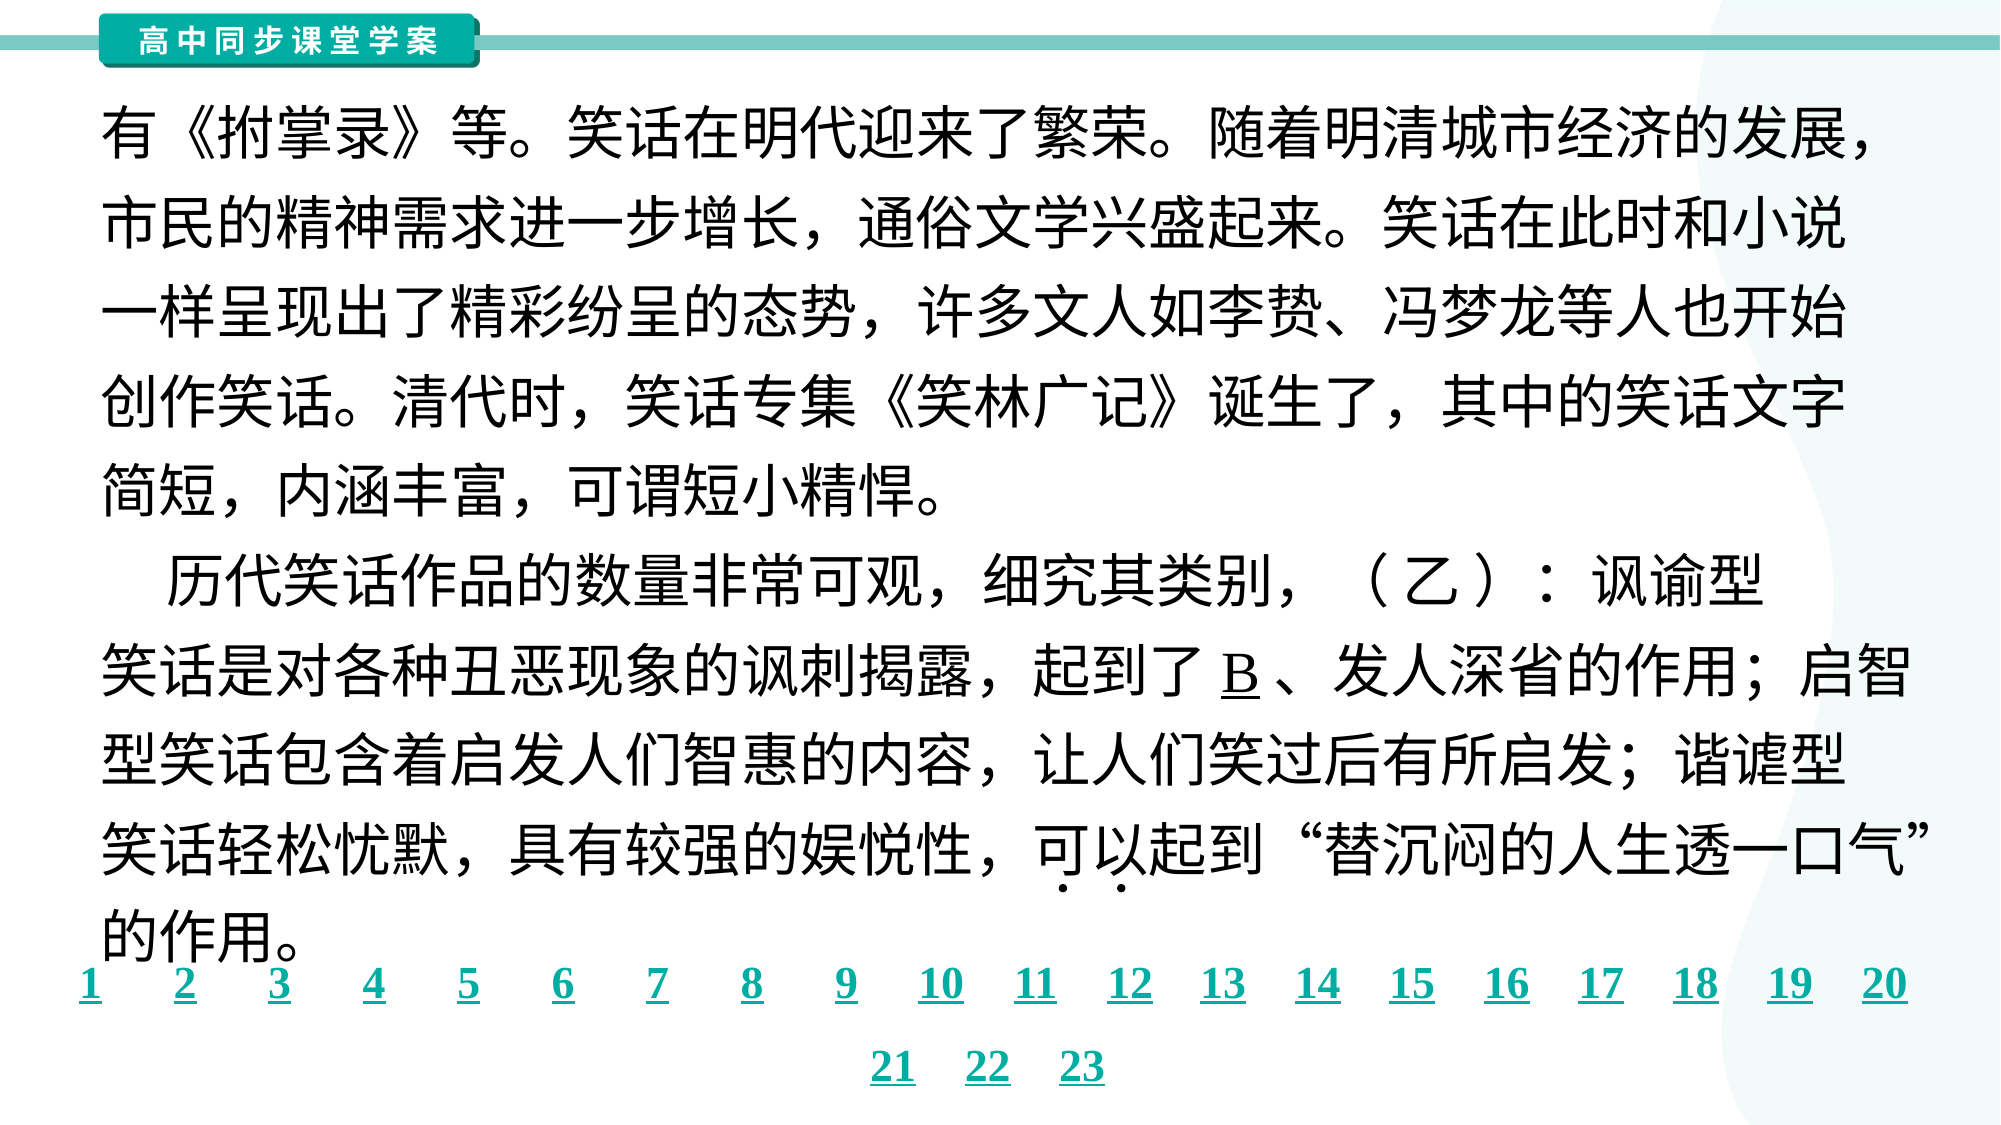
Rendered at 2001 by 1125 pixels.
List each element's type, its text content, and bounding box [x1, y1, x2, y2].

picture [0, 0, 2000, 1125]
text_box 有《拊掌录》等。笑话在明代迎来了繁荣。随着明清城市经济的发展， 市民的精神需求进一步增长，通俗文学兴盛起来。笑话在此时和小说 一样呈现出了精彩纷呈的态势，许多文人如李贽、冯梦龙等人也开始 创作笑话。清代时，笑话专集《笑林广记》诞生了，其中的笑话文字 简短，内涵丰富，可谓短小精悍。 历代笑话作品的数量非常可观，细究其类别，（ 乙 ）：讽谕型 笑话是对各种丑恶现象的讽刺揭露，起到了B、发人深省的作用；启智 型笑话包含着启发人们智惠的内容，让人们笑过后有所启发；谐谑型 笑话轻松忧默，具有较强的娱悦性，可以起到“替沉闷的人生透一口气” 的作用。#1.3 [100, 76, 1899, 962]
text_box [1117, 883, 1126, 893]
text_box [1058, 883, 1068, 893]
